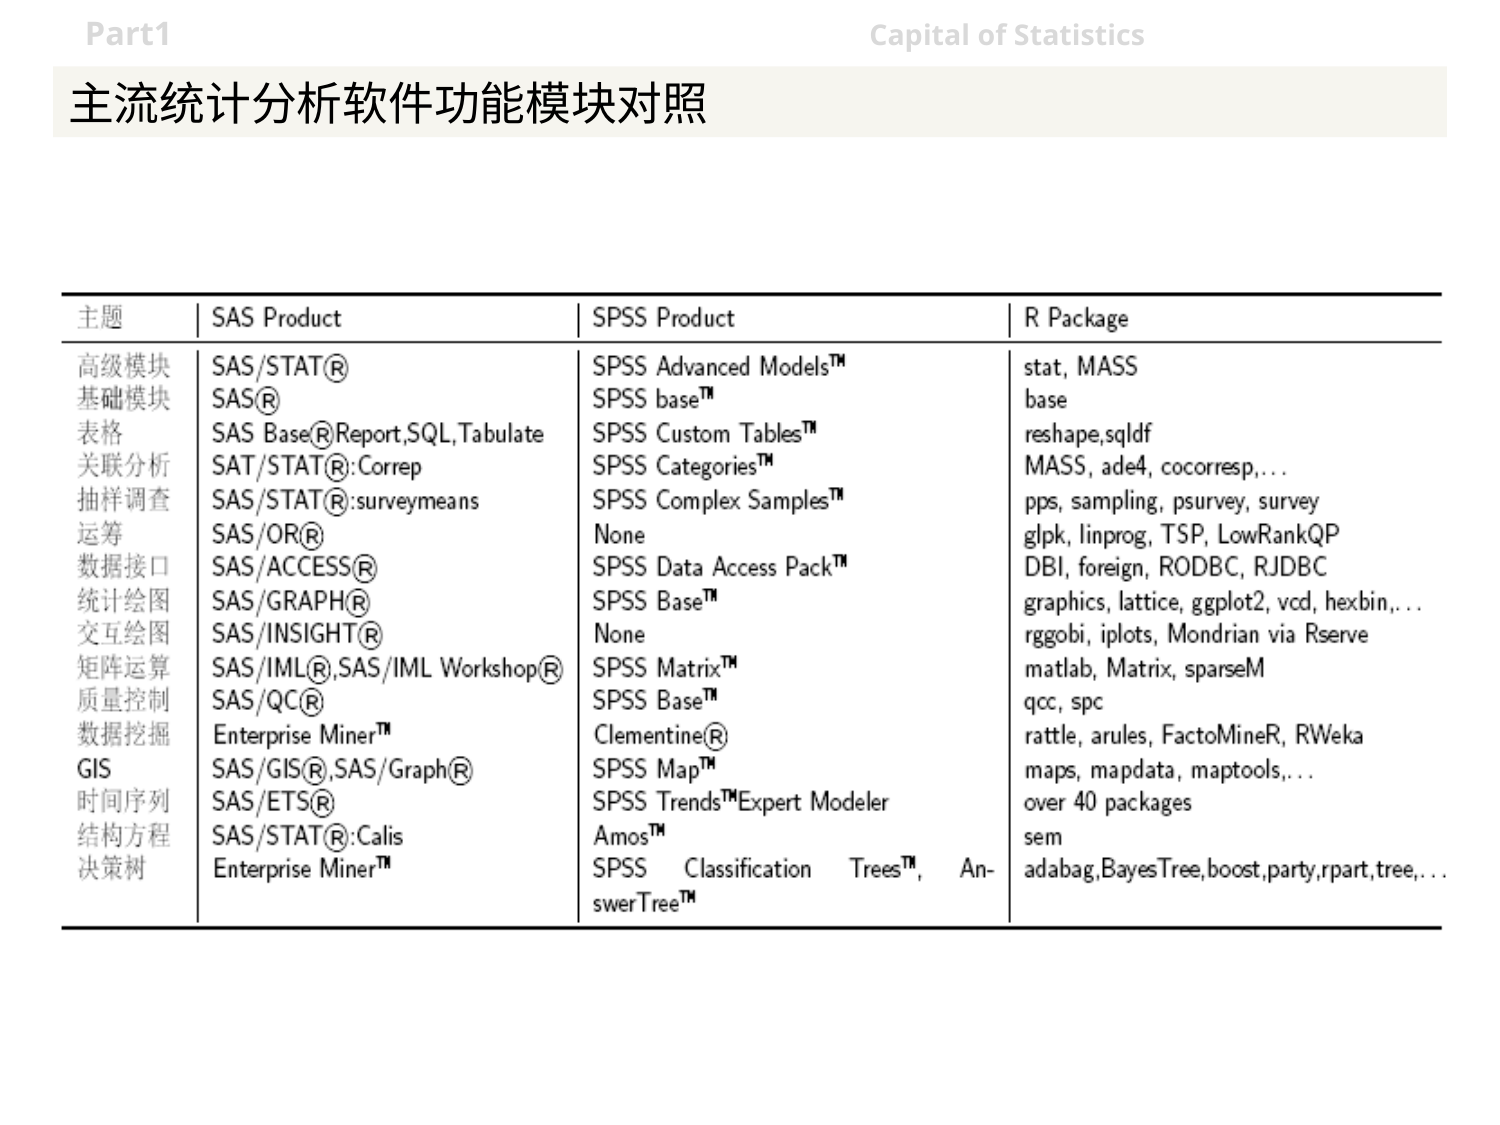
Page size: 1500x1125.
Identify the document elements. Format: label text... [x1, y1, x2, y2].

title 主流统计分析软件功能模块对照 [53, 66, 1447, 138]
picture [52, 273, 1453, 941]
